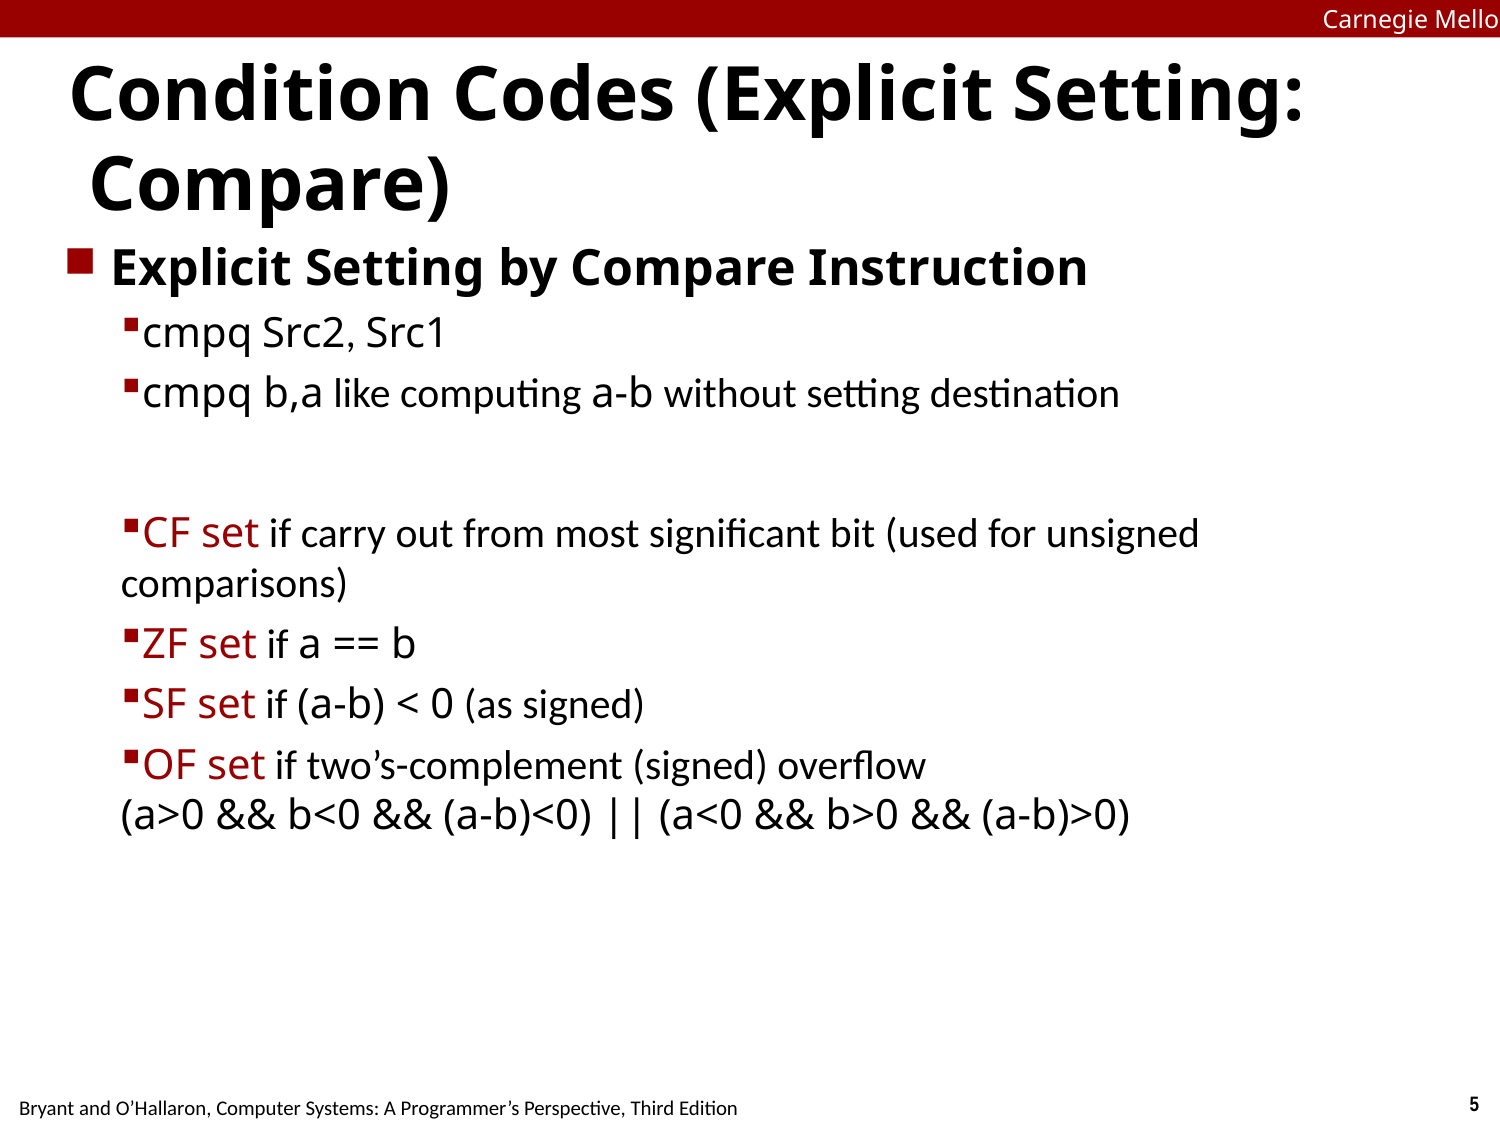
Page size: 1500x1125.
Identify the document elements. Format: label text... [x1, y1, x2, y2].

text_box [0, 0, 1500, 38]
list Explicit Setting by Compare Instruction cmpq Src2, Src1 cmpq b,a like computing a-b without setting destination CF set if carry out from most significant bit (used for unsigned comparisons) ZF set if a == b SF set if (a-b) < 0 (as signed) OF set if two’s-complement (signed) overflow (a>0 && b<0 && (a-b)<0) || (a<0 && b>0 && (a-b)>0) [62, 228, 1438, 1122]
text_box Carnegie Mellon [1322, 3, 1500, 33]
title Condition Codes (Explicit Setting: Compare) [62, 41, 1438, 228]
